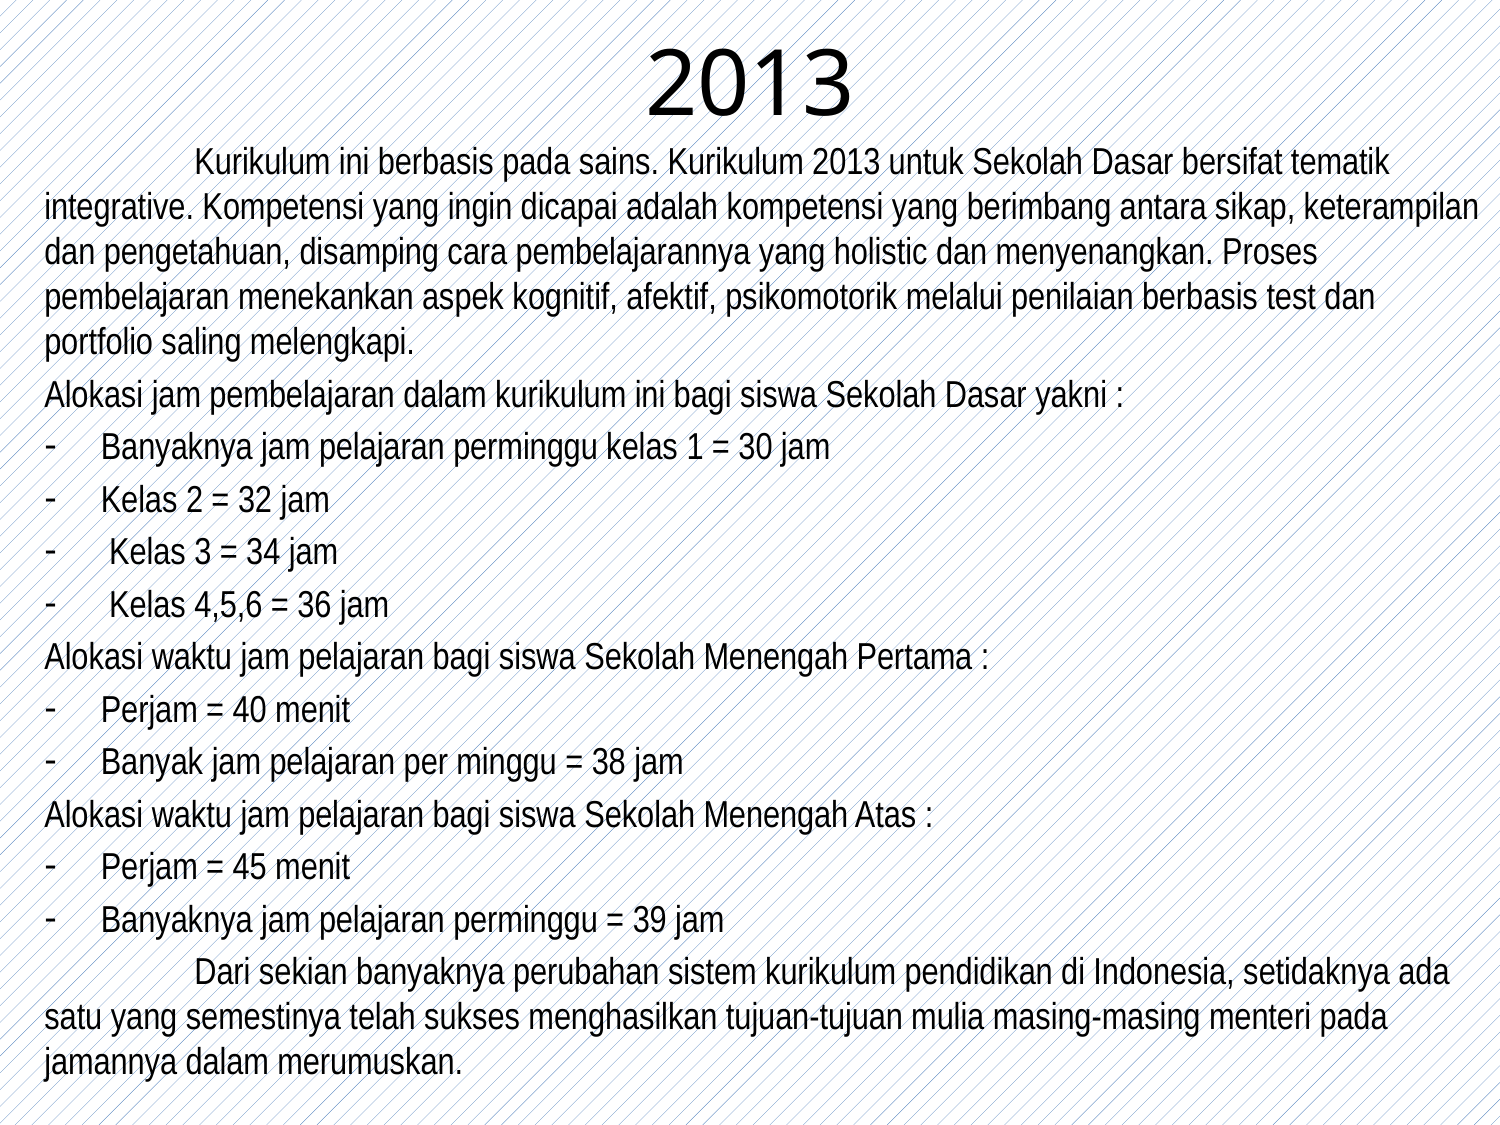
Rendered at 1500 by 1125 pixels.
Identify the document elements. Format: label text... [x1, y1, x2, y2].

list Kurikulum ini berbasis pada sains. Kurikulum 2013 untuk Sekolah Dasar bersifat tematik integrative. Kompetensi yang ingin dicapai adalah kompetensi yang berimbang antara sikap, keterampilan dan pengetahuan, disamping cara pembelajarannya yang holistic dan menyenangkan. Proses pembelajaran menekankan aspek kognitif, afektif, psikomotorik melalui penilaian berbasis test dan portfolio saling melengkapi. Alokasi jam pembelajaran dalam kurikulum ini bagi siswa Sekolah Dasar yakni : Banyaknya jam pelajaran perminggu kelas 1 = 30 jam Kelas 2 = 32 jam Kelas 3 = 34 jam Kelas 4,5,6 = 36 jam Alokasi waktu jam pelajaran bagi siswa Sekolah Menengah Pertama : Perjam = 40 menit Banyak jam pelajaran per minggu = 38 jam Alokasi waktu jam pelajaran bagi siswa Sekolah Menengah Atas : Perjam = 45 menit Banyaknya jam pelajaran perminggu = 39 jam Dari sekian banyaknya perubahan sistem kurikulum pendidikan di Indonesia, setidaknya ada satu yang semestinya telah sukses menghasilkan tujuan-tujuan mulia masing-masing menteri pada jamannya dalam merumuskan. [29, 129, 1500, 1059]
title 2013 [75, 0, 1425, 129]
